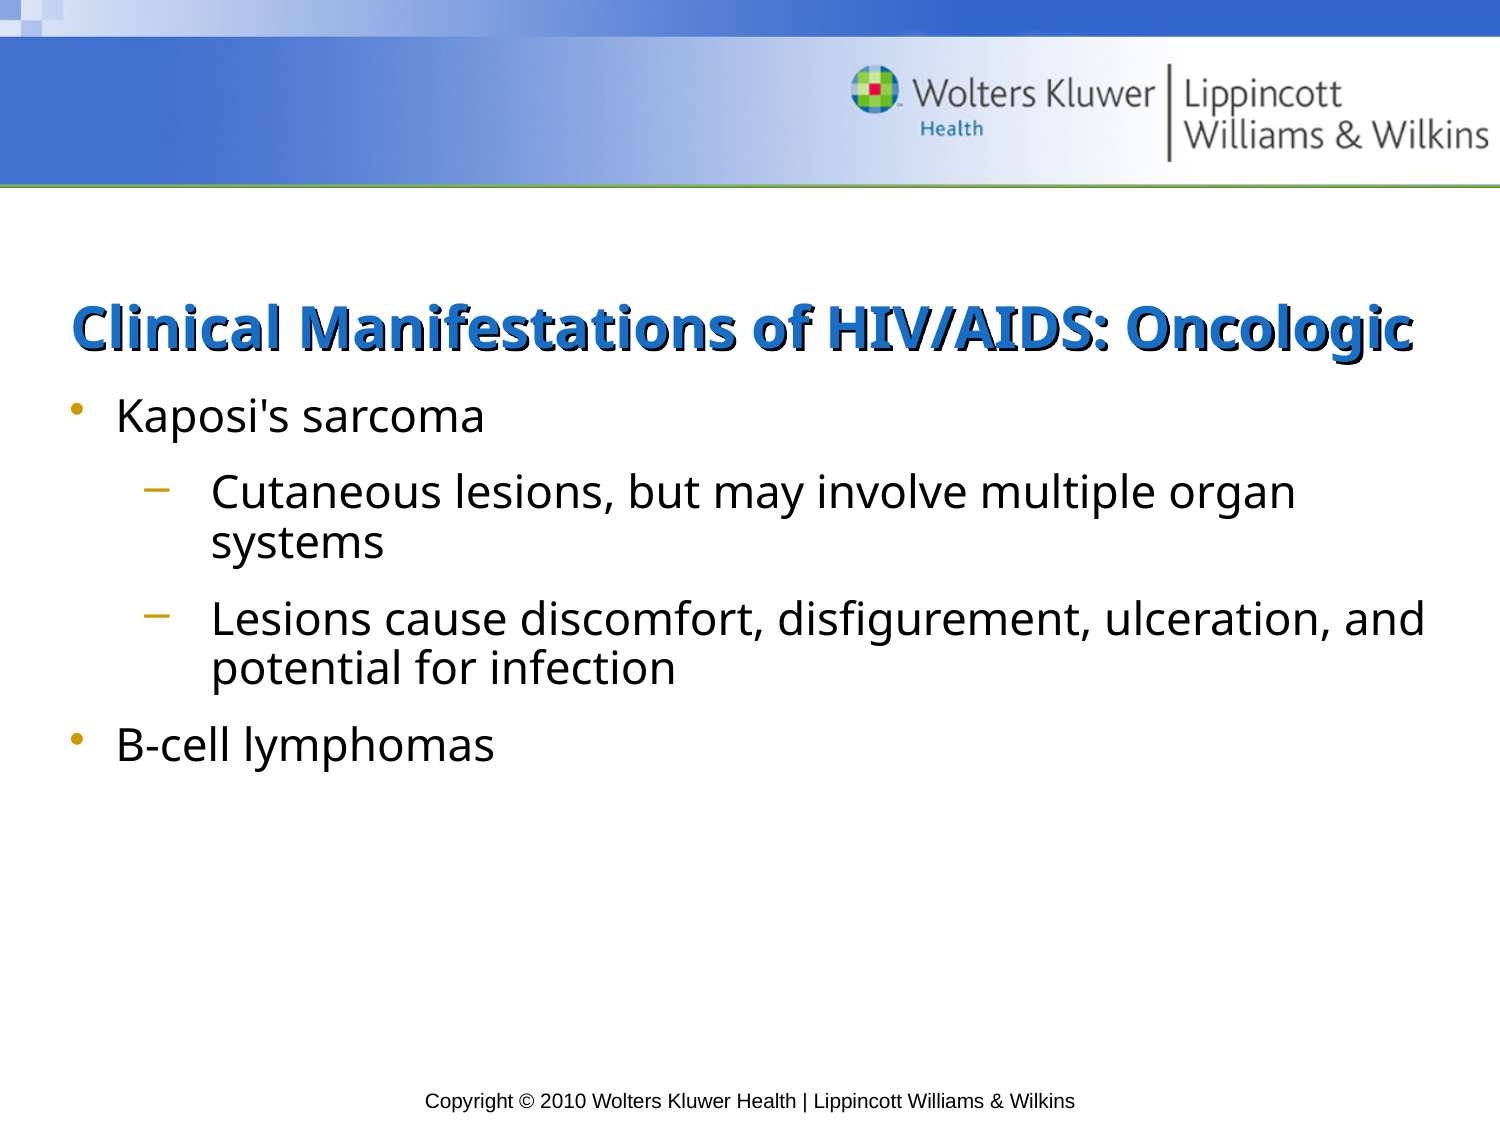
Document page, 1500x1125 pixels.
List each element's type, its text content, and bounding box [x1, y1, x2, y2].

list Kaposi's sarcoma Cutaneous lesions, but may involve multiple organ systems Lesions cause discomfort, disfigurement, ulceration, and potential for infection B-cell lymphomas [53, 384, 1468, 1088]
title Clinical Manifestations of HIV/AIDS: Oncologic [70, 235, 1470, 362]
picture [0, 0, 1500, 188]
